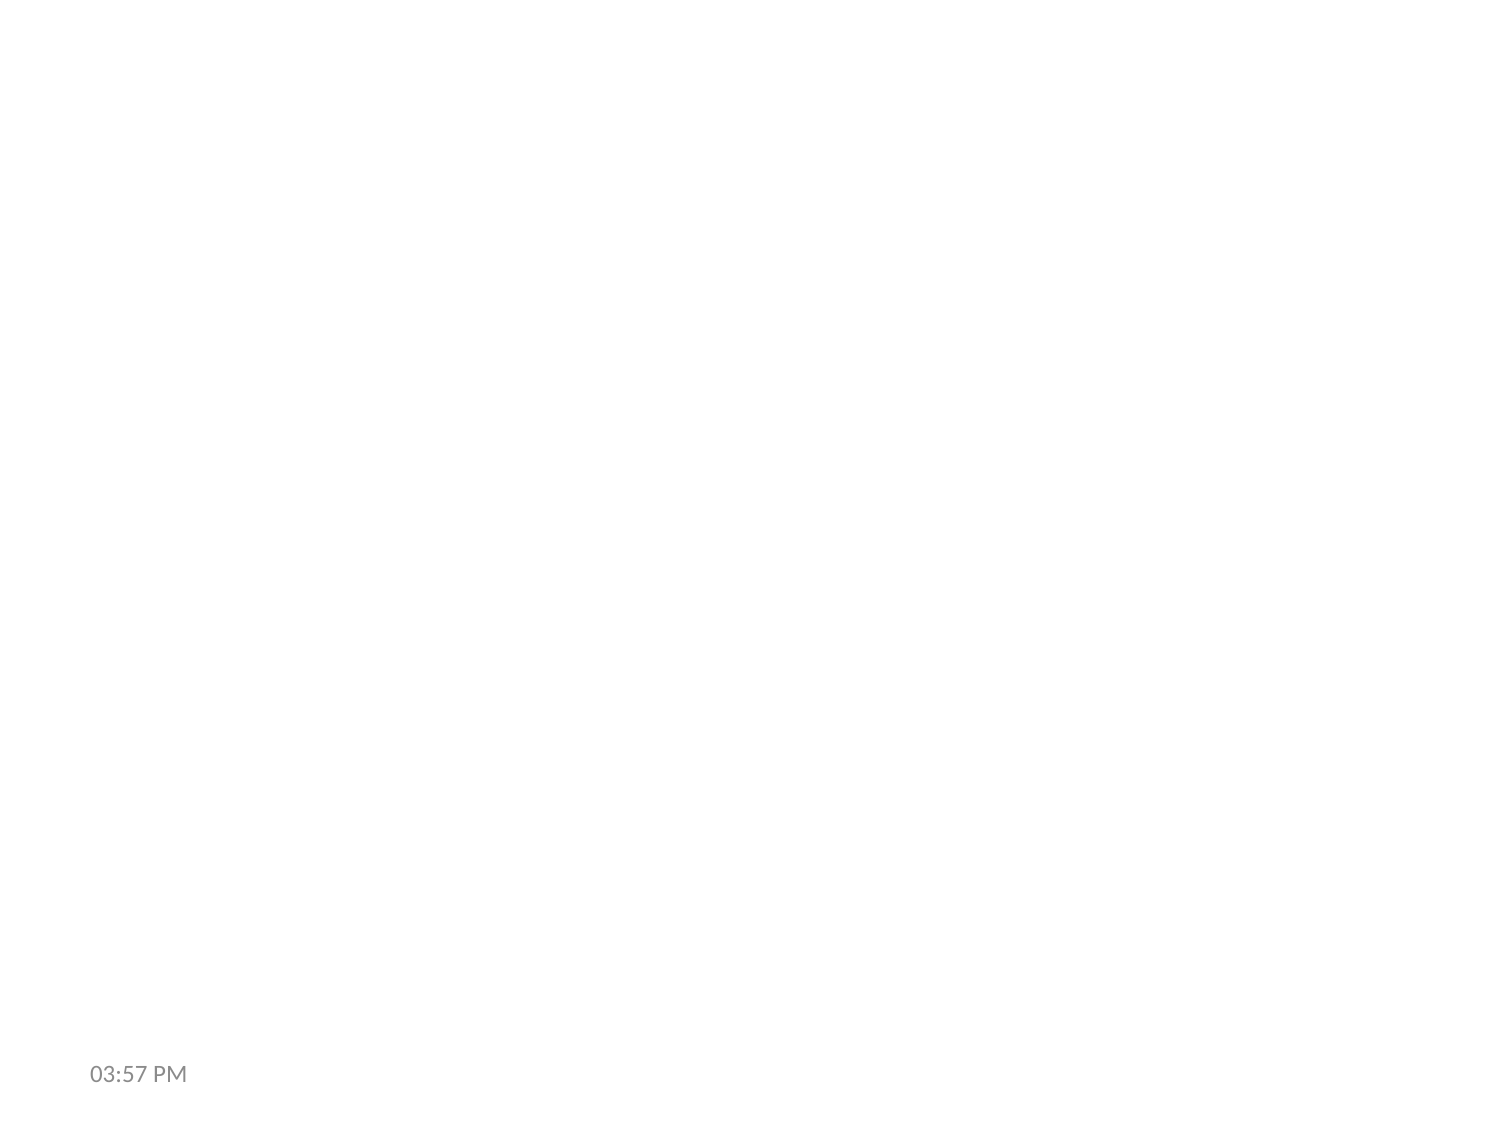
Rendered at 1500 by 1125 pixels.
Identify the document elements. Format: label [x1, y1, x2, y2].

slide_number [75, 1042, 425, 1103]
